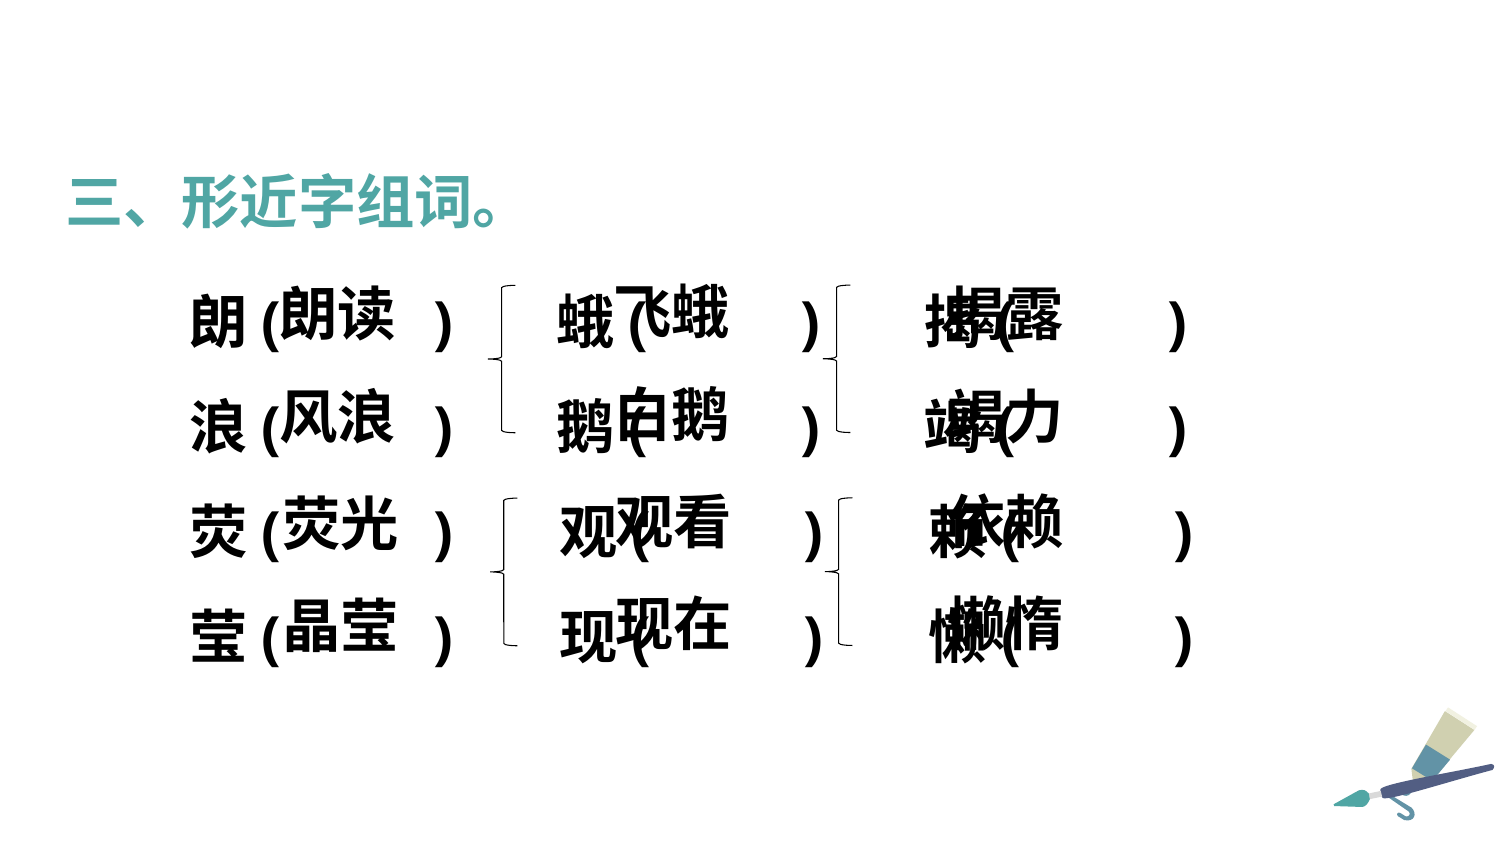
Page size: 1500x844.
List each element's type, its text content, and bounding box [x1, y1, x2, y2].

text_box 揭露 [933, 270, 1080, 355]
text_box [487, 284, 516, 434]
text_box 依赖 [933, 477, 1080, 563]
text_box 观看 [601, 477, 748, 563]
text_box 现在 [601, 579, 748, 665]
text_box [822, 284, 851, 434]
text_box 三、形近字组词。 [50, 123, 657, 243]
text_box 风浪 [265, 373, 412, 458]
text_box 飞蛾 [598, 267, 745, 353]
text_box [490, 497, 518, 647]
text_box 竭力 [933, 373, 1080, 458]
text_box 朗( ) 蛾( ) 揭( ) 浪( ) 鹅( ) 竭( ) 荧( ) 观( ) 赖( ) 莹( ) 现( ) 懒( ) [174, 242, 1473, 678]
text_box 白鹅 [598, 370, 745, 456]
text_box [1358, 708, 1481, 844]
text_box [824, 497, 853, 647]
text_box 朗读 [265, 270, 412, 355]
text_box 晶莹 [267, 582, 414, 667]
text_box 懒惰 [933, 579, 1080, 665]
text_box 荧光 [267, 479, 414, 565]
